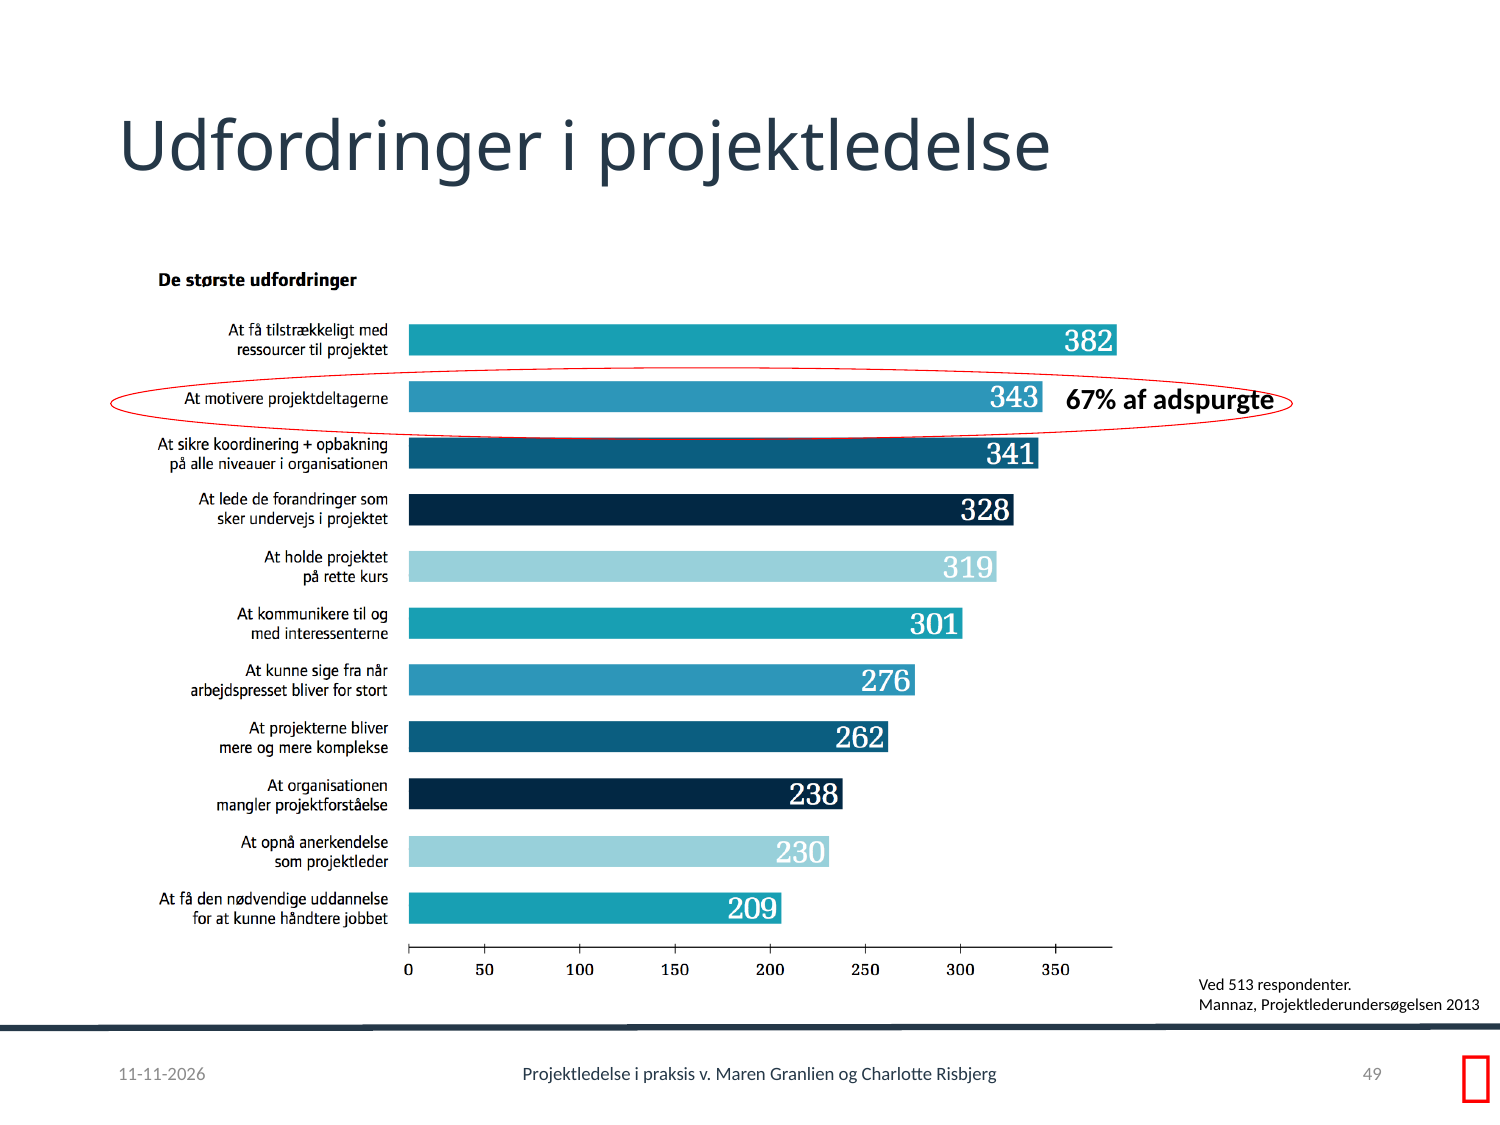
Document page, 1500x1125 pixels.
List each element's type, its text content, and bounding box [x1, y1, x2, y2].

text_box  [1441, 1029, 1500, 1124]
footer Projektledelse i praksis v. Maren Granlien og Charlotte Risbjerg [265, 1042, 1254, 1103]
text_box Ved 513 respondenter. Mannaz, Projektlederundersøgelsen 2013 [1184, 966, 1500, 1022]
title Udfordringer i projektledelse [103, 39, 1397, 257]
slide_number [103, 1042, 252, 1103]
slide_number 49 [1281, 1042, 1397, 1103]
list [0, 259, 1294, 989]
